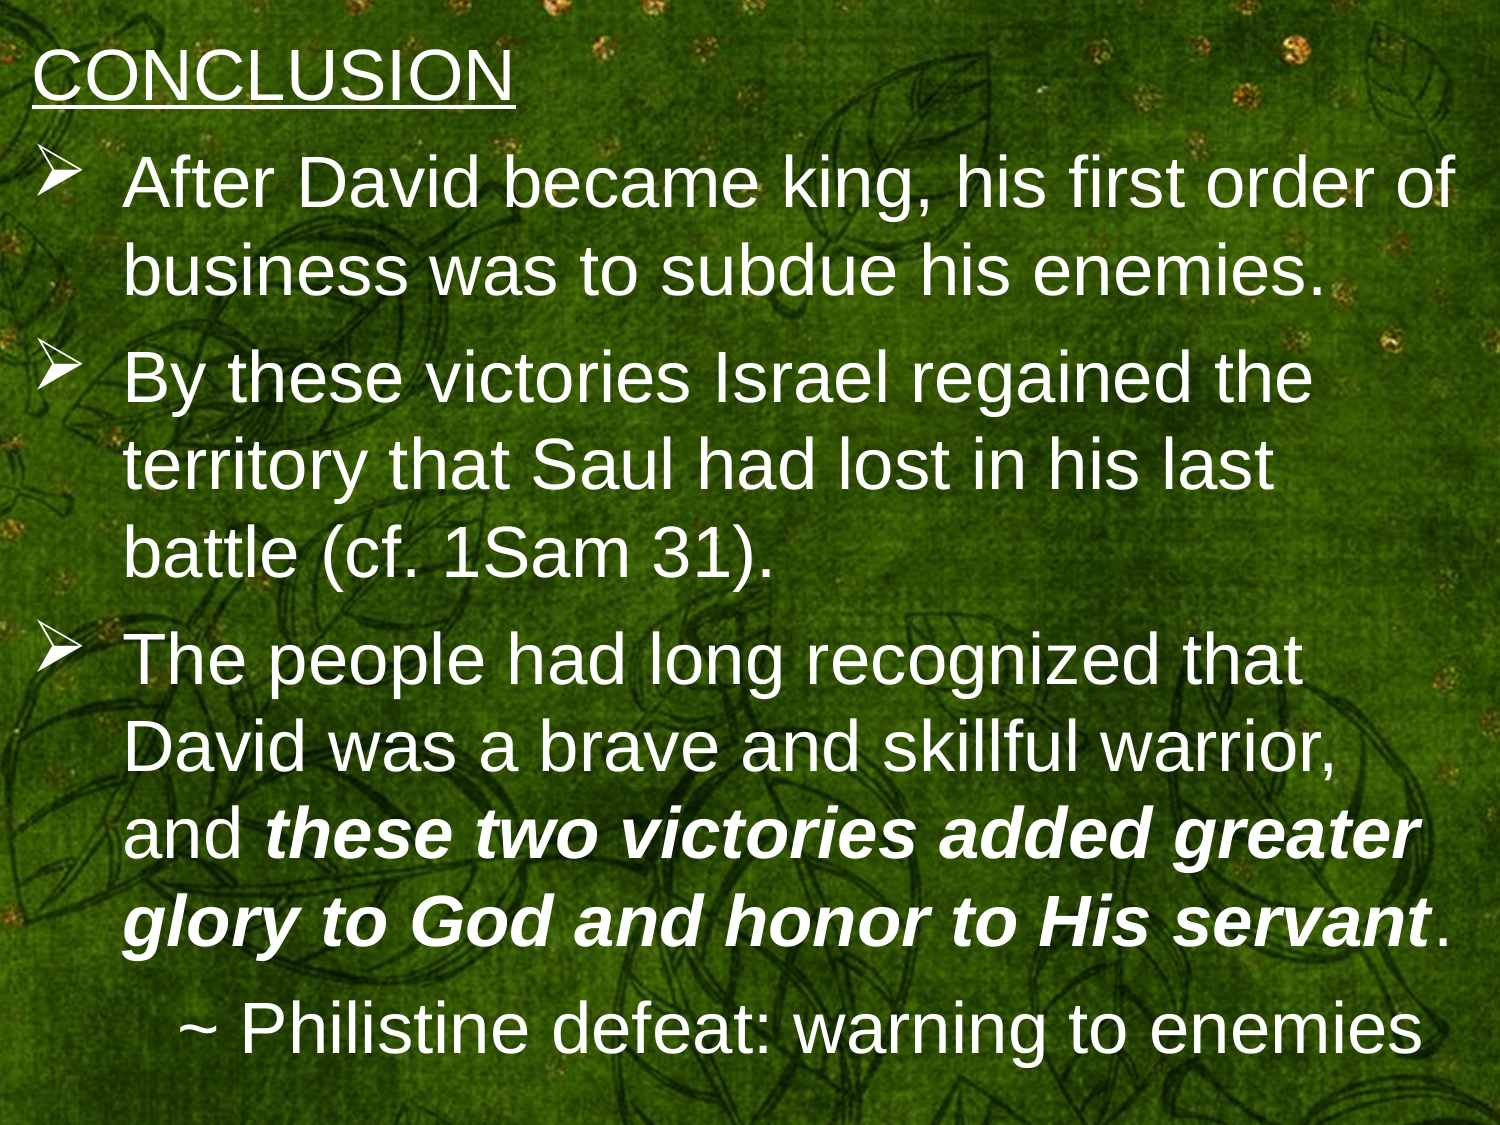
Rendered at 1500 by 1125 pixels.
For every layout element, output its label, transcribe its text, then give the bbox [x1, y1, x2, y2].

subtitle CONCLUSION After David became king, his first order of business was to subdue his enemies. By these victories Israel regained the territory that Saul had lost in his last battle (cf. 1Sam 31). The people had long recognized that David was a brave and skillful warrior, and these two victories added greater glory to God and honor to His servant. ~ Philistine defeat: warning to enemies [16, 20, 1482, 1108]
picture [0, 0, 1500, 1125]
